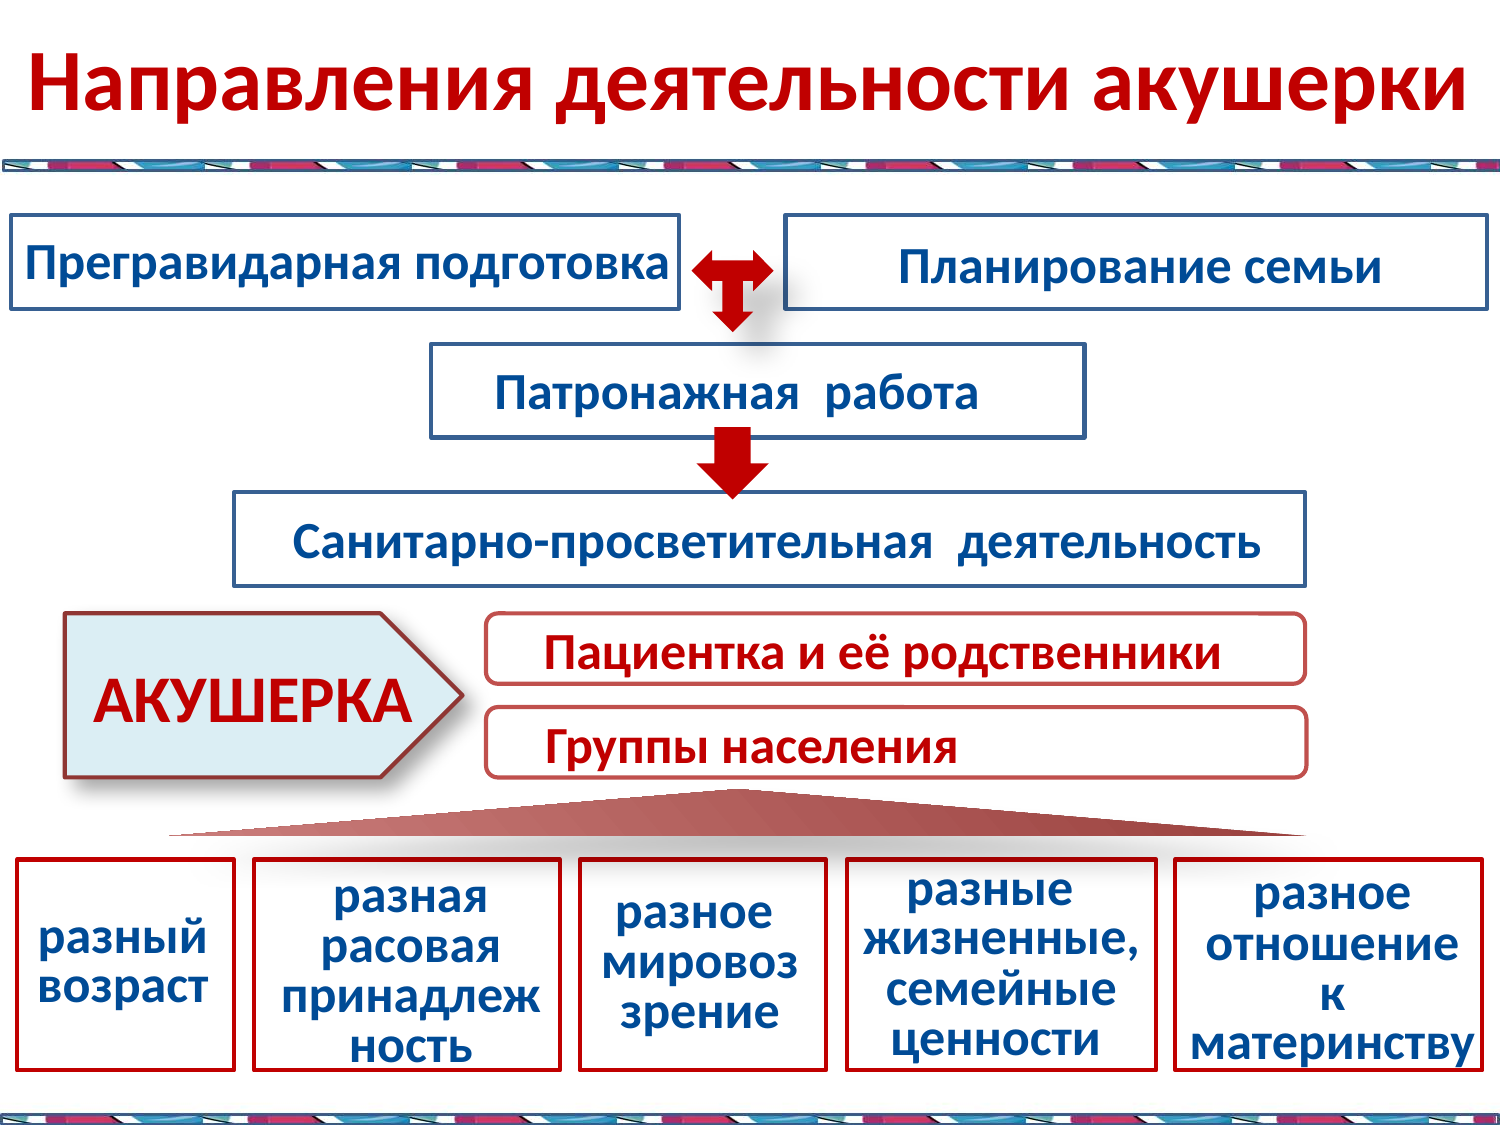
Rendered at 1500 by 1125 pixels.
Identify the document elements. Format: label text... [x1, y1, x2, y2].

text_box [578, 880, 828, 1072]
text_box Группы населения [442, 704, 1062, 782]
text_box [15, 857, 236, 905]
text_box [9, 298, 681, 311]
text_box [1238, 611, 1308, 686]
text_box разный возраст [0, 905, 252, 1021]
text_box АКУШЕРКА [78, 648, 429, 744]
text_box Прегравидарная подготовка [0, 219, 733, 298]
text_box [429, 660, 464, 730]
text_box Патронажная работа [479, 349, 995, 428]
text_box Планирование семьи [836, 224, 1445, 302]
text_box [696, 427, 769, 500]
text_box [783, 213, 1489, 311]
text_box разное мировоззрение [579, 881, 820, 1046]
text_box [1309, 857, 1484, 862]
text_box Санитарно-просветительная деятельность [273, 499, 1282, 577]
text_box [691, 250, 774, 333]
text_box Направления деятельности акушерки [12, 16, 1486, 136]
text_box [483, 611, 528, 686]
text_box [169, 789, 1307, 836]
text_box разная расовая принадлежность [261, 876, 560, 1080]
text_box [429, 342, 732, 440]
text_box Пациентка и её родственники [528, 609, 1238, 687]
text_box [1062, 705, 1309, 780]
text_box [232, 490, 1307, 588]
text_box [15, 1021, 236, 1072]
text_box [751, 342, 1087, 440]
text_box разные жизненные, семейные ценности [846, 880, 1157, 1073]
text_box разное отношение к материнству [1172, 862, 1492, 1078]
picture [0, 0, 1500, 1125]
text_box [64, 612, 417, 779]
text_box [252, 875, 261, 1072]
text_box [9, 213, 681, 219]
